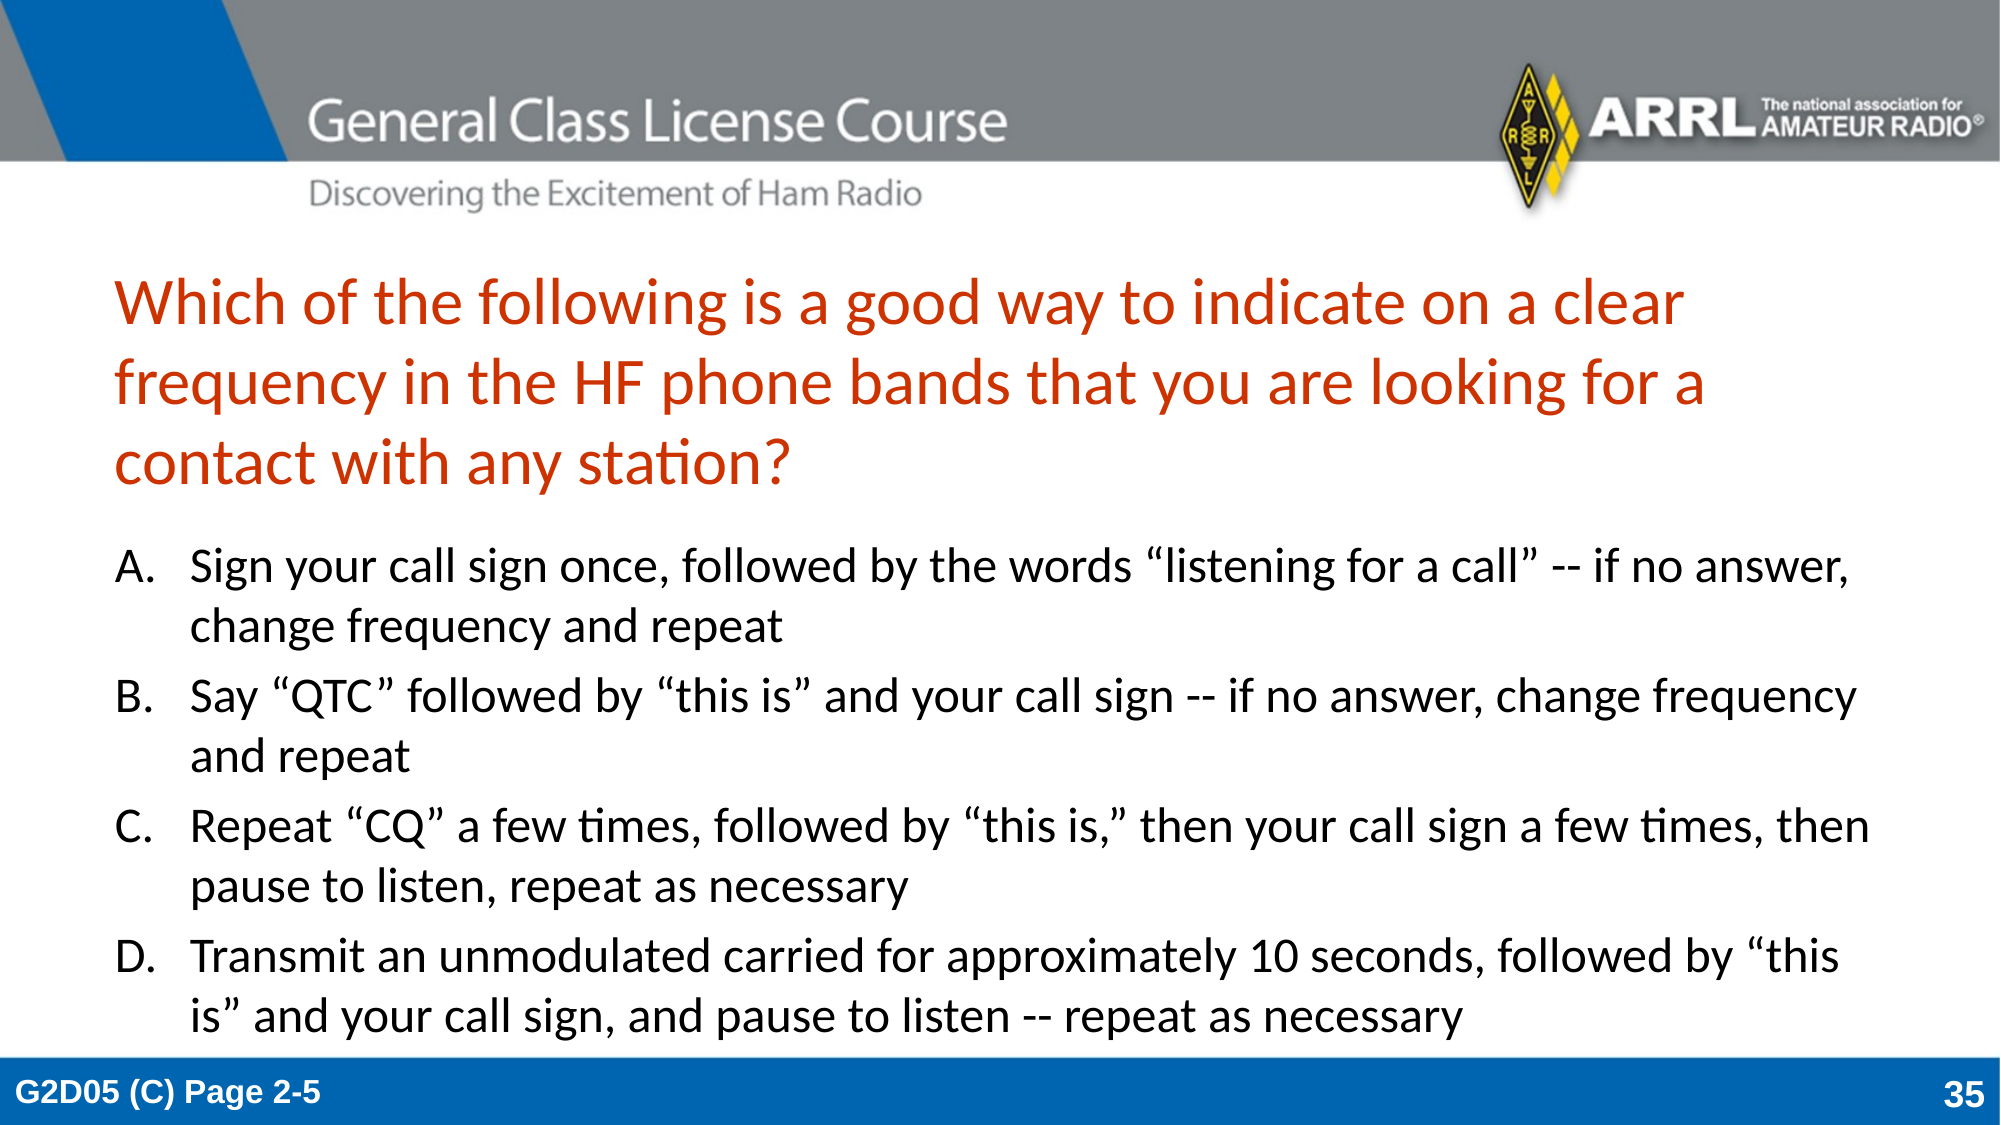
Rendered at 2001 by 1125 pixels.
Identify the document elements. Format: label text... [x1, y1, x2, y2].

text_box G2D05 (C) Page 2-5 [0, 1062, 1313, 1118]
list Sign your call sign once, followed by the words “listening for a call” -- if no answer, change frequency and repeat Say “QTC” followed by “this is” and your call sign -- if no answer, change frequency and repeat Repeat “CQ” a few times, followed by “this is,” then your call sign a few times, then pause to listen, repeat as necessary Transmit an unmodulated carried for approximately 10 seconds, followed by “this is” and your call sign, and pause to listen -- repeat as necessary [99, 525, 1900, 1005]
title Which of the following is a good way to indicate on a clear frequency in the HF phone bands that you are looking for a contact with any station? [99, 249, 1900, 388]
text_box 35 [1875, 1062, 2000, 1123]
picture [0, 0, 2001, 1125]
